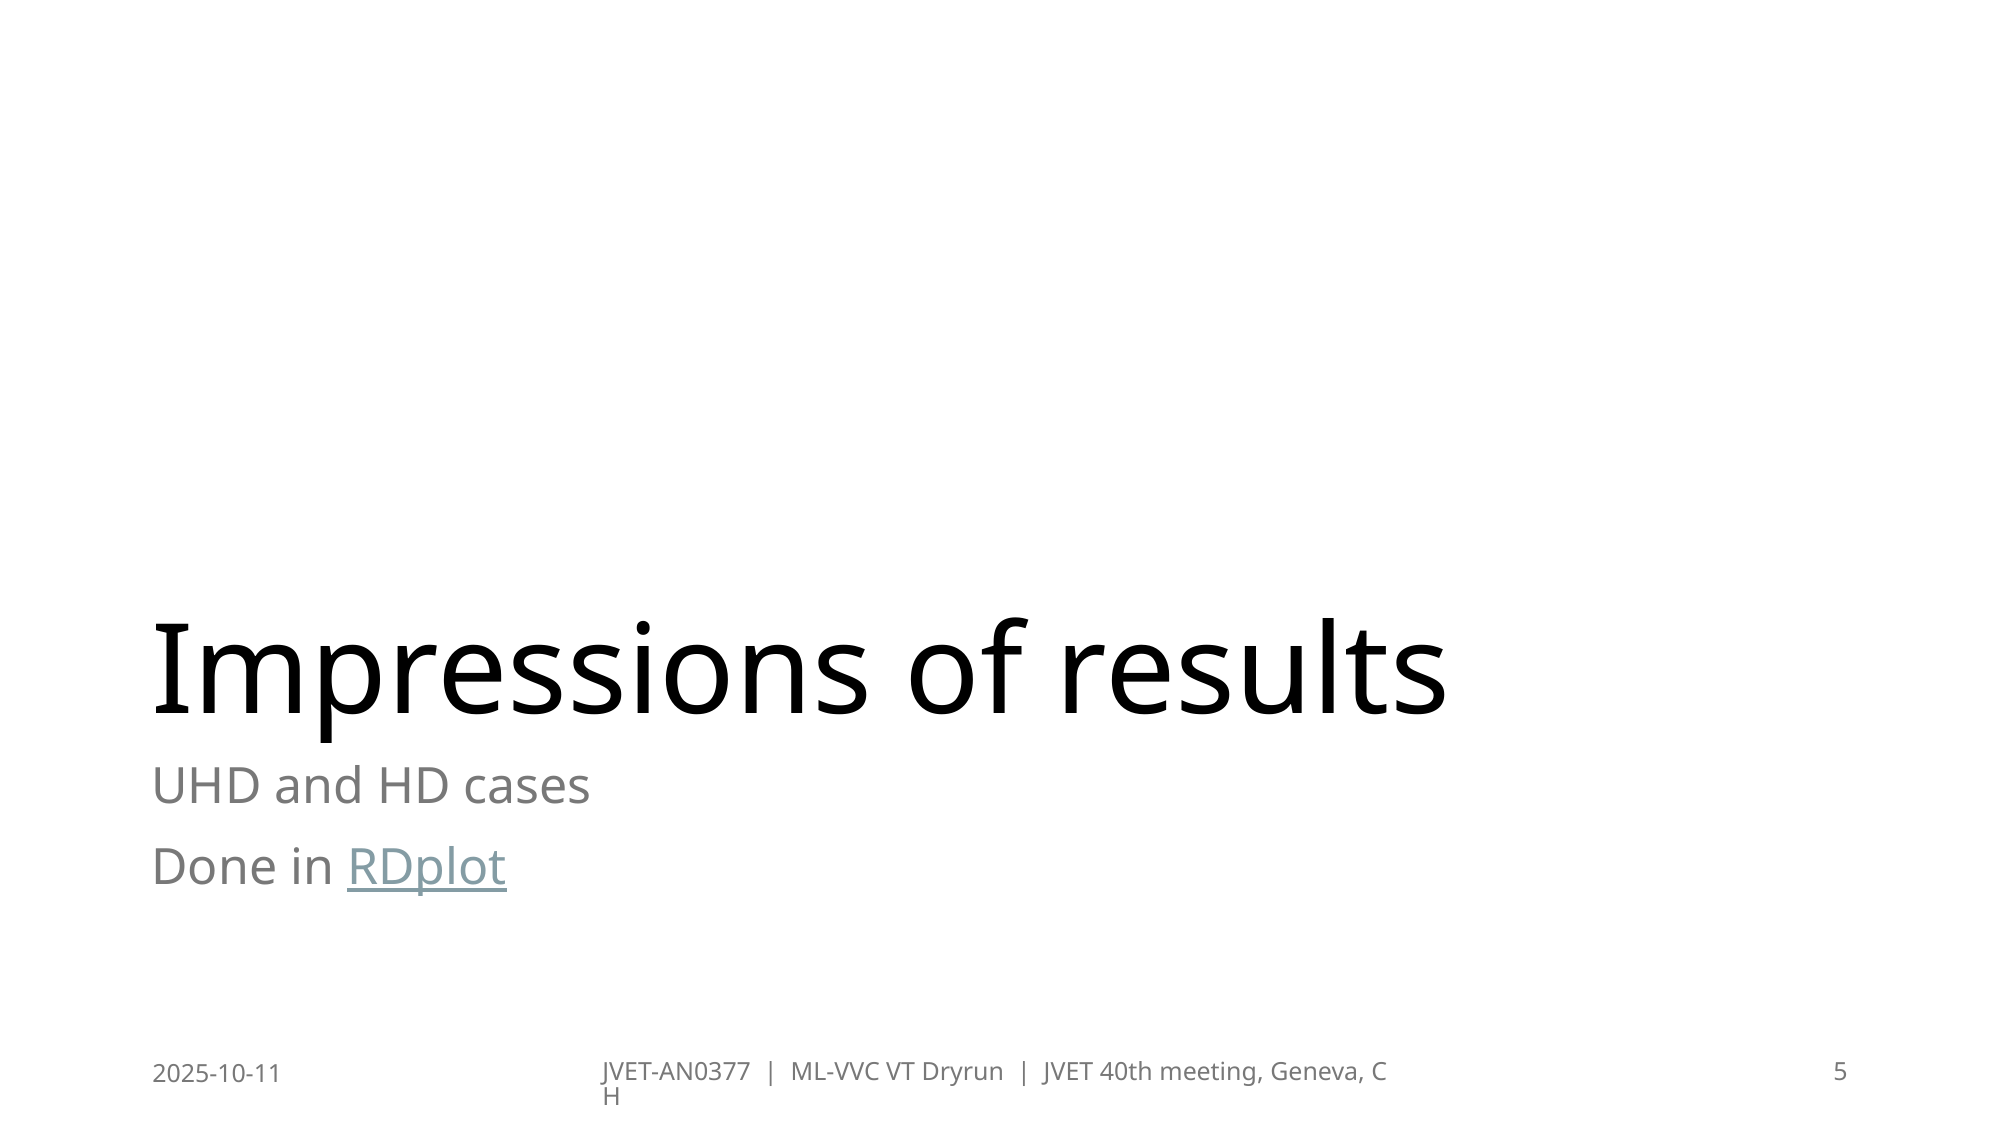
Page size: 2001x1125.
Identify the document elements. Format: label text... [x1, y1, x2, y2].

slide_number 5 [1412, 1042, 1863, 1103]
title Impressions of results [136, 280, 1862, 749]
footer JVET-AN0377 | ML-VVC VT Dryrun | JVET 40th meeting, Geneva, CH [587, 1042, 1412, 1103]
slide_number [137, 1042, 587, 1103]
list UHD and HD cases Done in RDplot [136, 752, 1862, 999]
